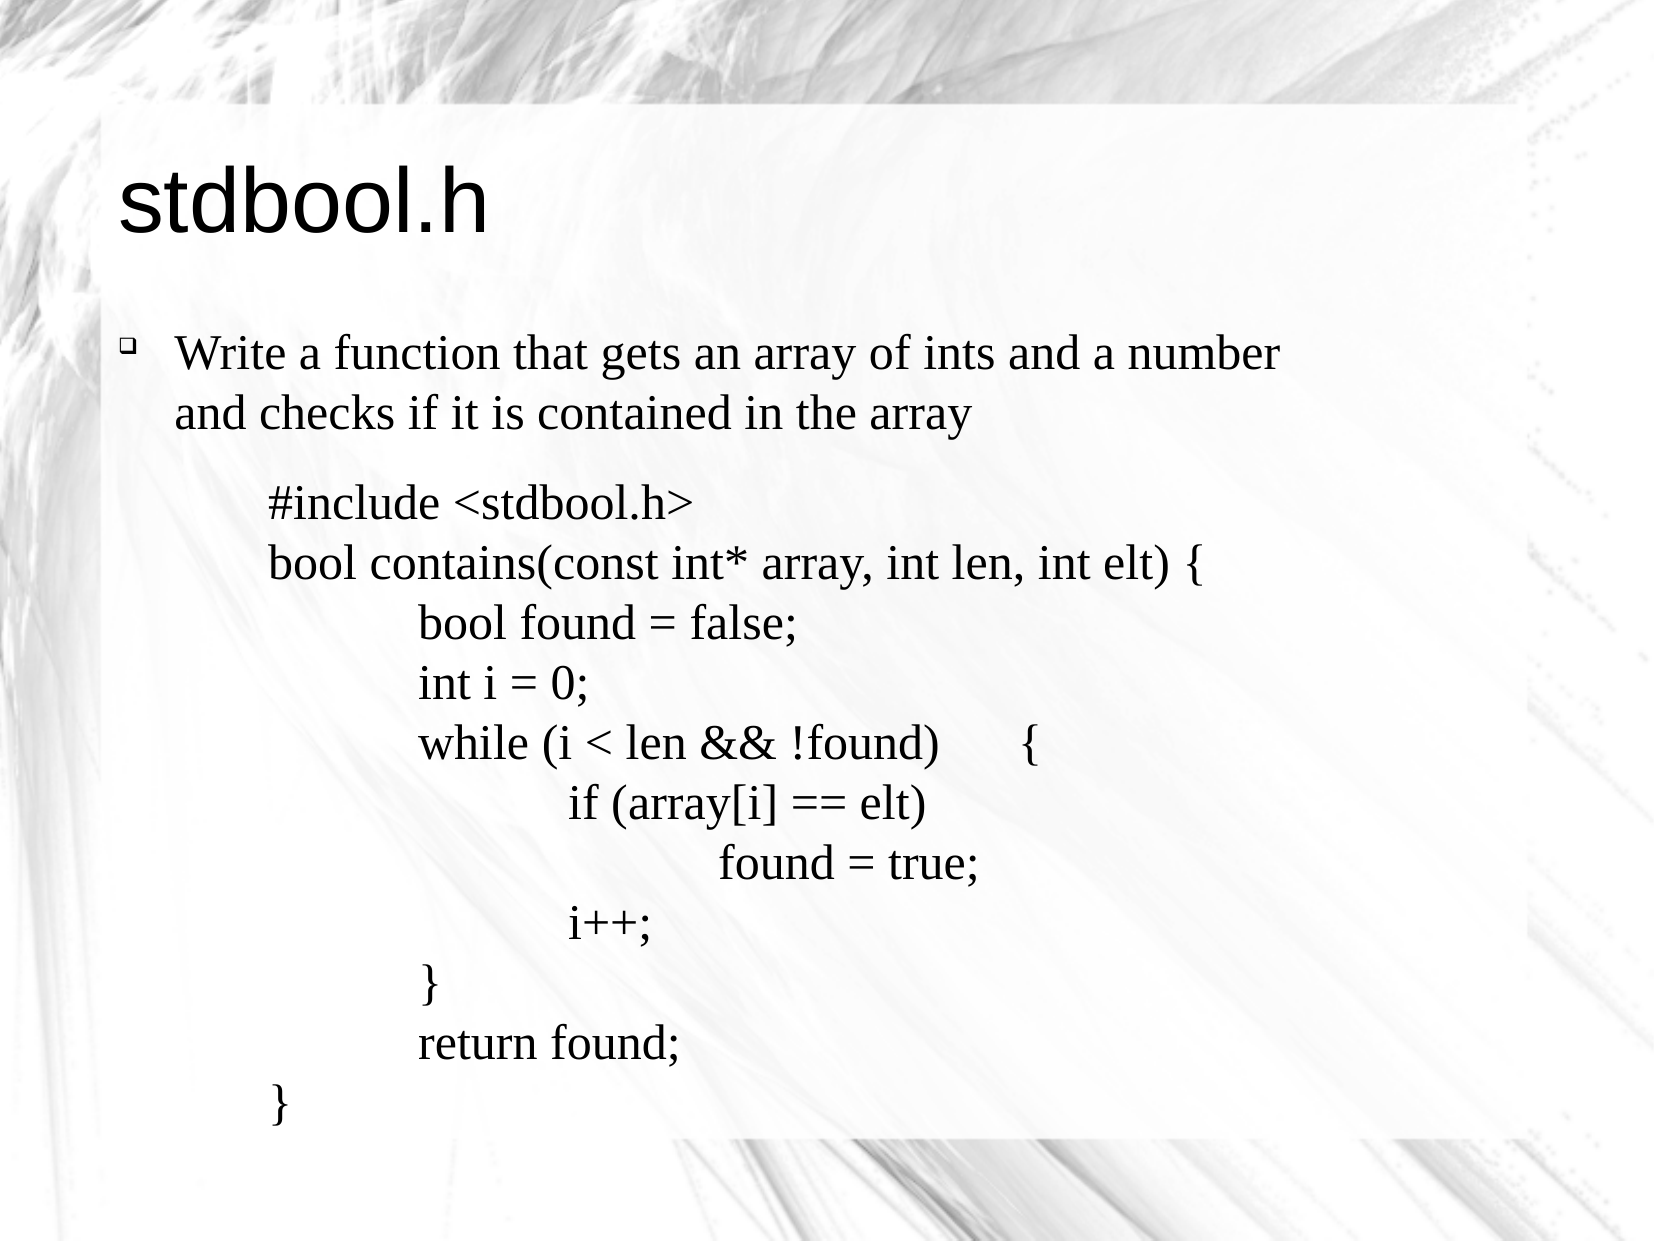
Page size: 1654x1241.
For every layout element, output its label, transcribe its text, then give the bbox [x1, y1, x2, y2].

title stdbool.h [118, 112, 1506, 281]
picture [0, 0, 1654, 1241]
list Write a function that gets an array of ints and a number and checks if it is contained in the array #include <stdbool.h> bool contains(const int* array, int len, int elt) { bool found = false; int i = 0; while (i < len && !found) { if (array[i] == elt) found = true; i++; } return found; } [118, 319, 1571, 1241]
